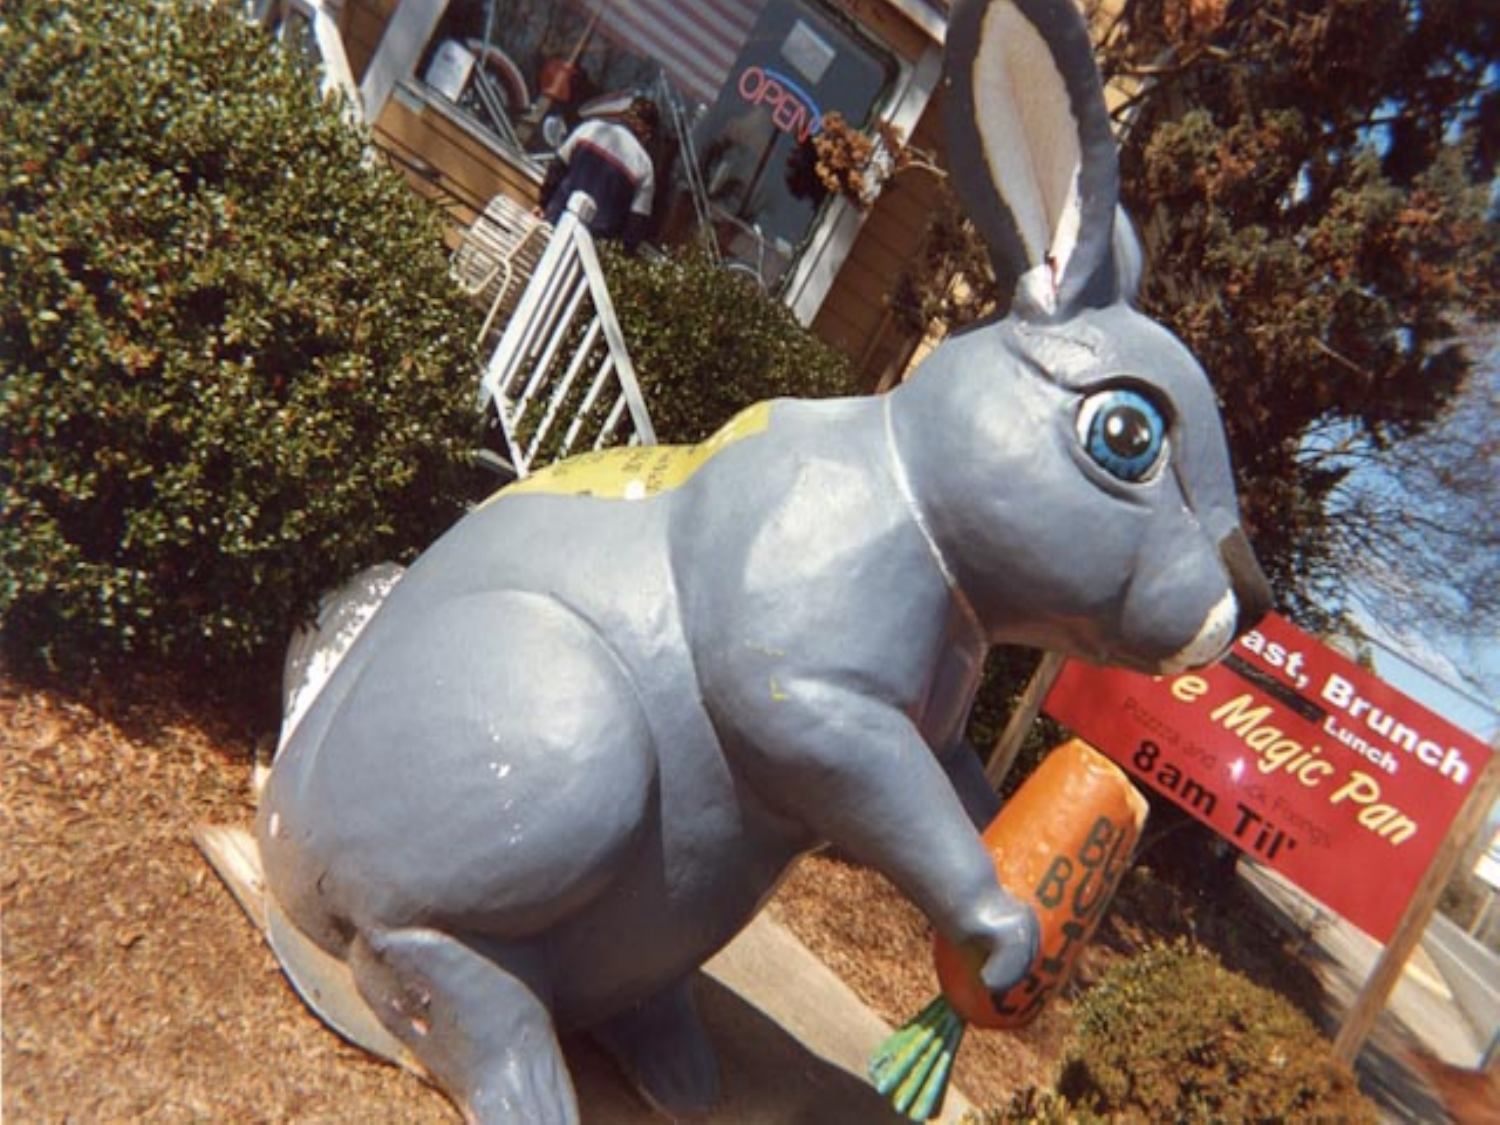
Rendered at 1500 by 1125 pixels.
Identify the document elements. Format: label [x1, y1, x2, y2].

list [0, 0, 1500, 1125]
